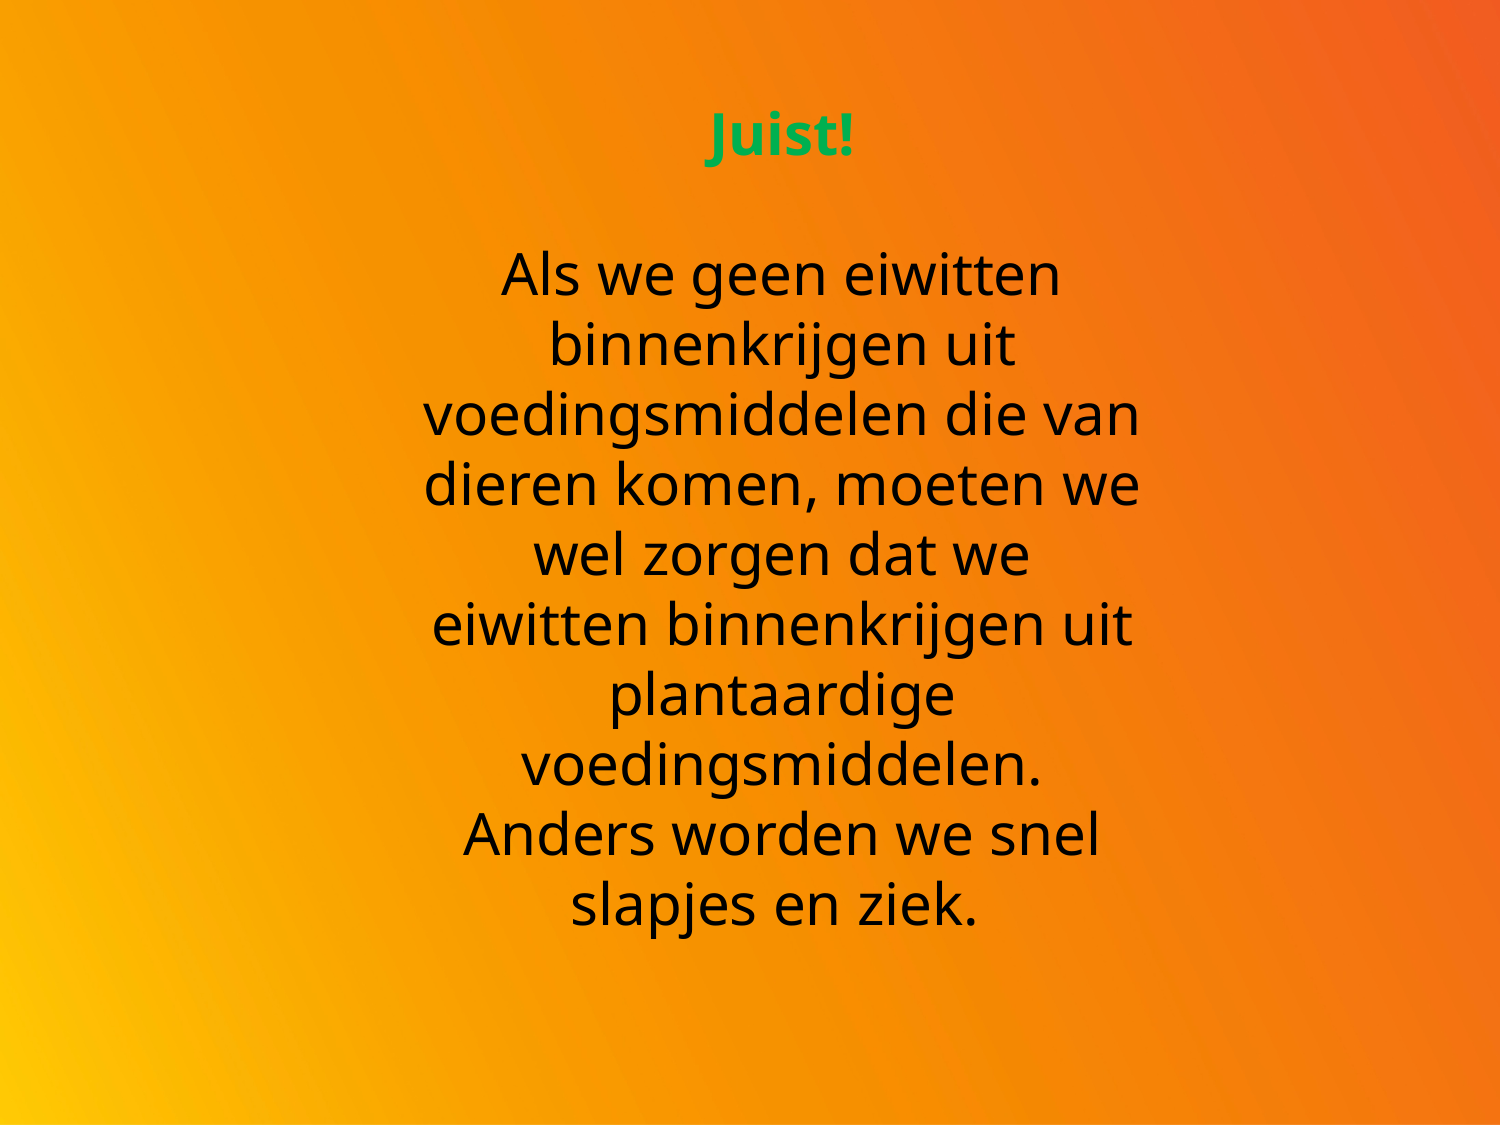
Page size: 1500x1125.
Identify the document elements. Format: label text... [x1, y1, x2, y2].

text_box Juist! Als we geen eiwitten binnenkrijgen uit voedingsmiddelen die van dieren komen, moeten we wel zorgen dat we eiwitten binnenkrijgen uit plantaardige voedingsmiddelen. Anders worden we snel slapjes en ziek. [407, 89, 1158, 945]
picture [0, 0, 1500, 1125]
